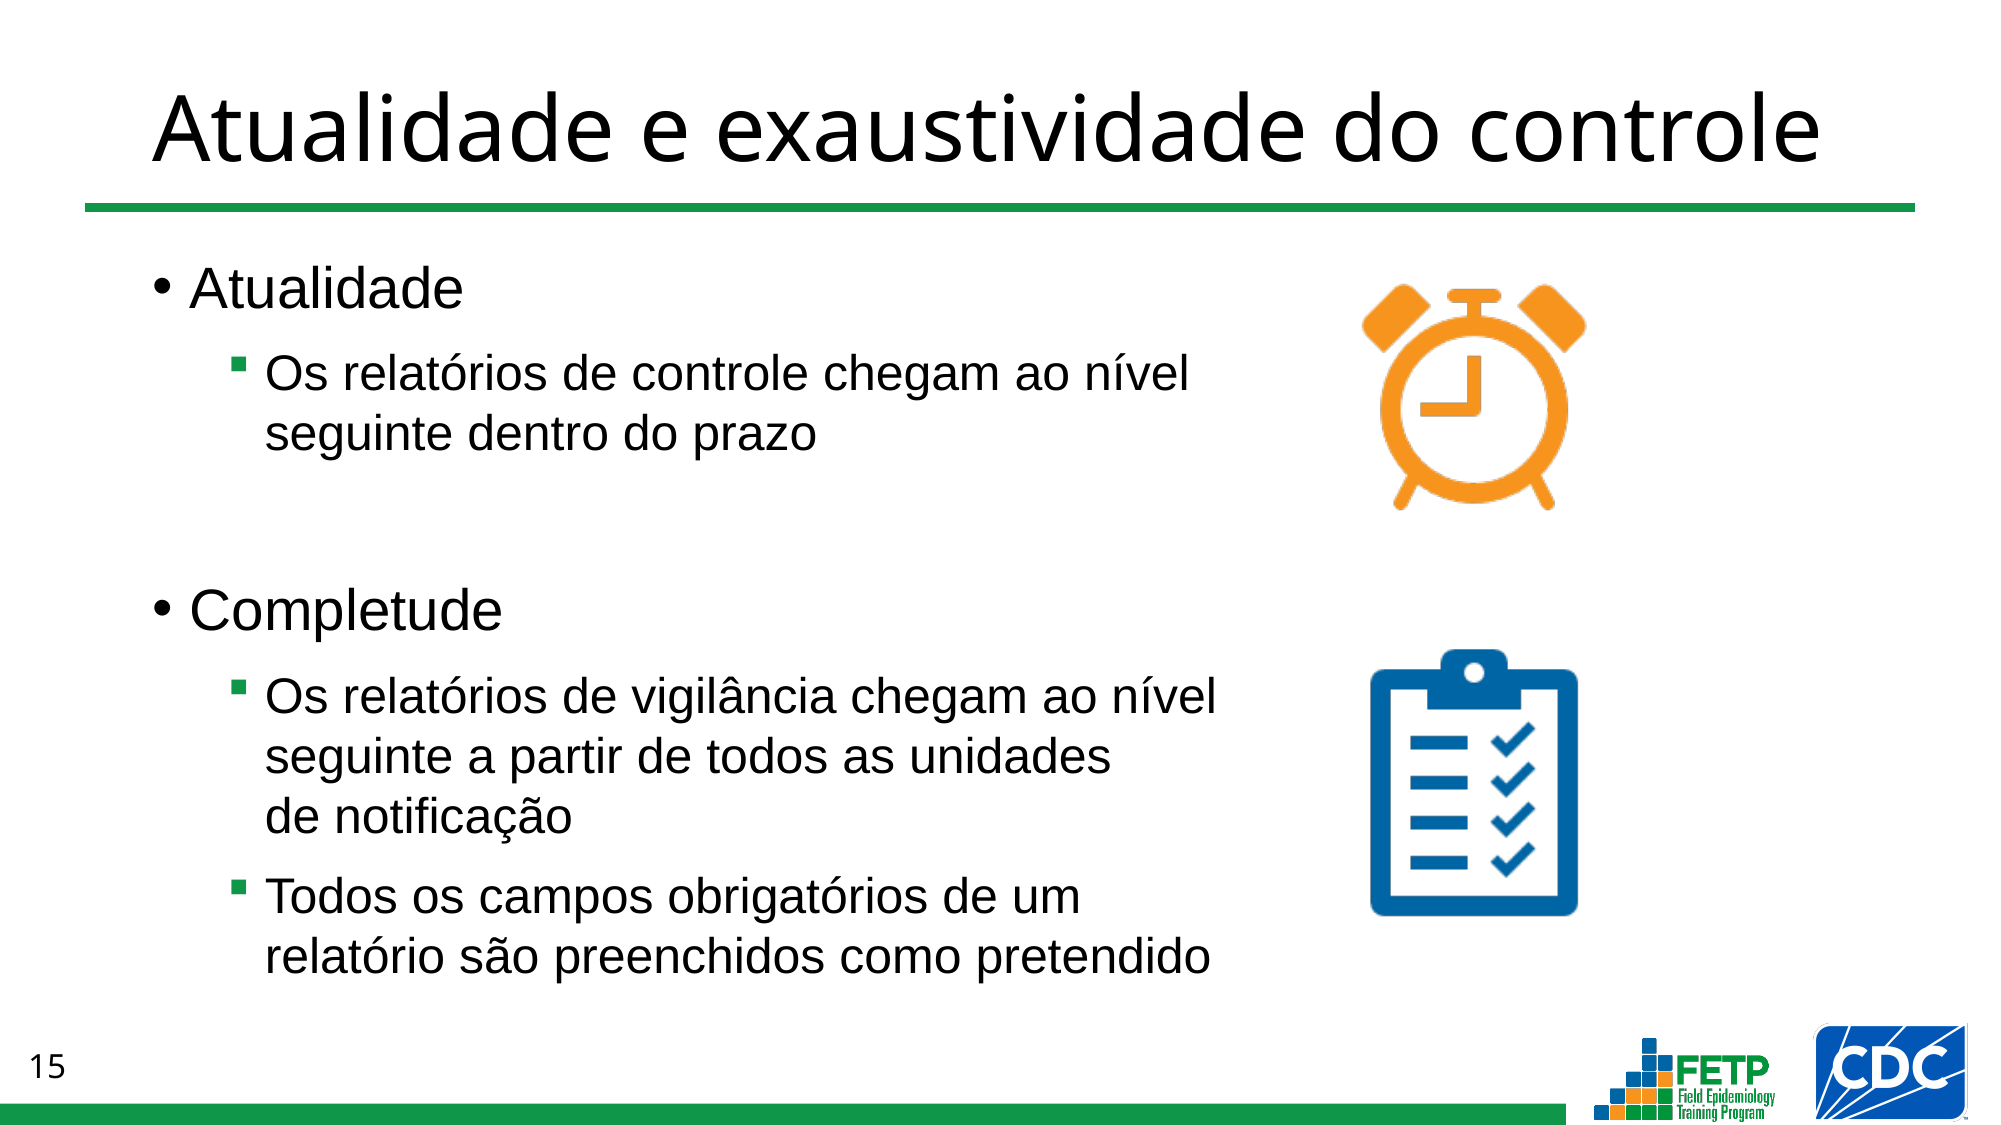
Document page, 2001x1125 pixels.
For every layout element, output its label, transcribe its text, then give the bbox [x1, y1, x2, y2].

picture [1813, 1023, 1968, 1122]
title Atualidade e exaustividade do controle [137, 75, 1863, 207]
picture [1314, 236, 1635, 557]
picture [1594, 1038, 1775, 1122]
list Atualidade Os relatórios de controle chegam ao nível seguinte dentro do prazo Completude Os relatórios de vigilância chegam ao nível seguinte a partir de todos as unidades de notificação Todos os campos obrigatórios de um relatório são preenchidos como pretendido [137, 242, 1275, 1004]
picture [1314, 623, 1635, 943]
